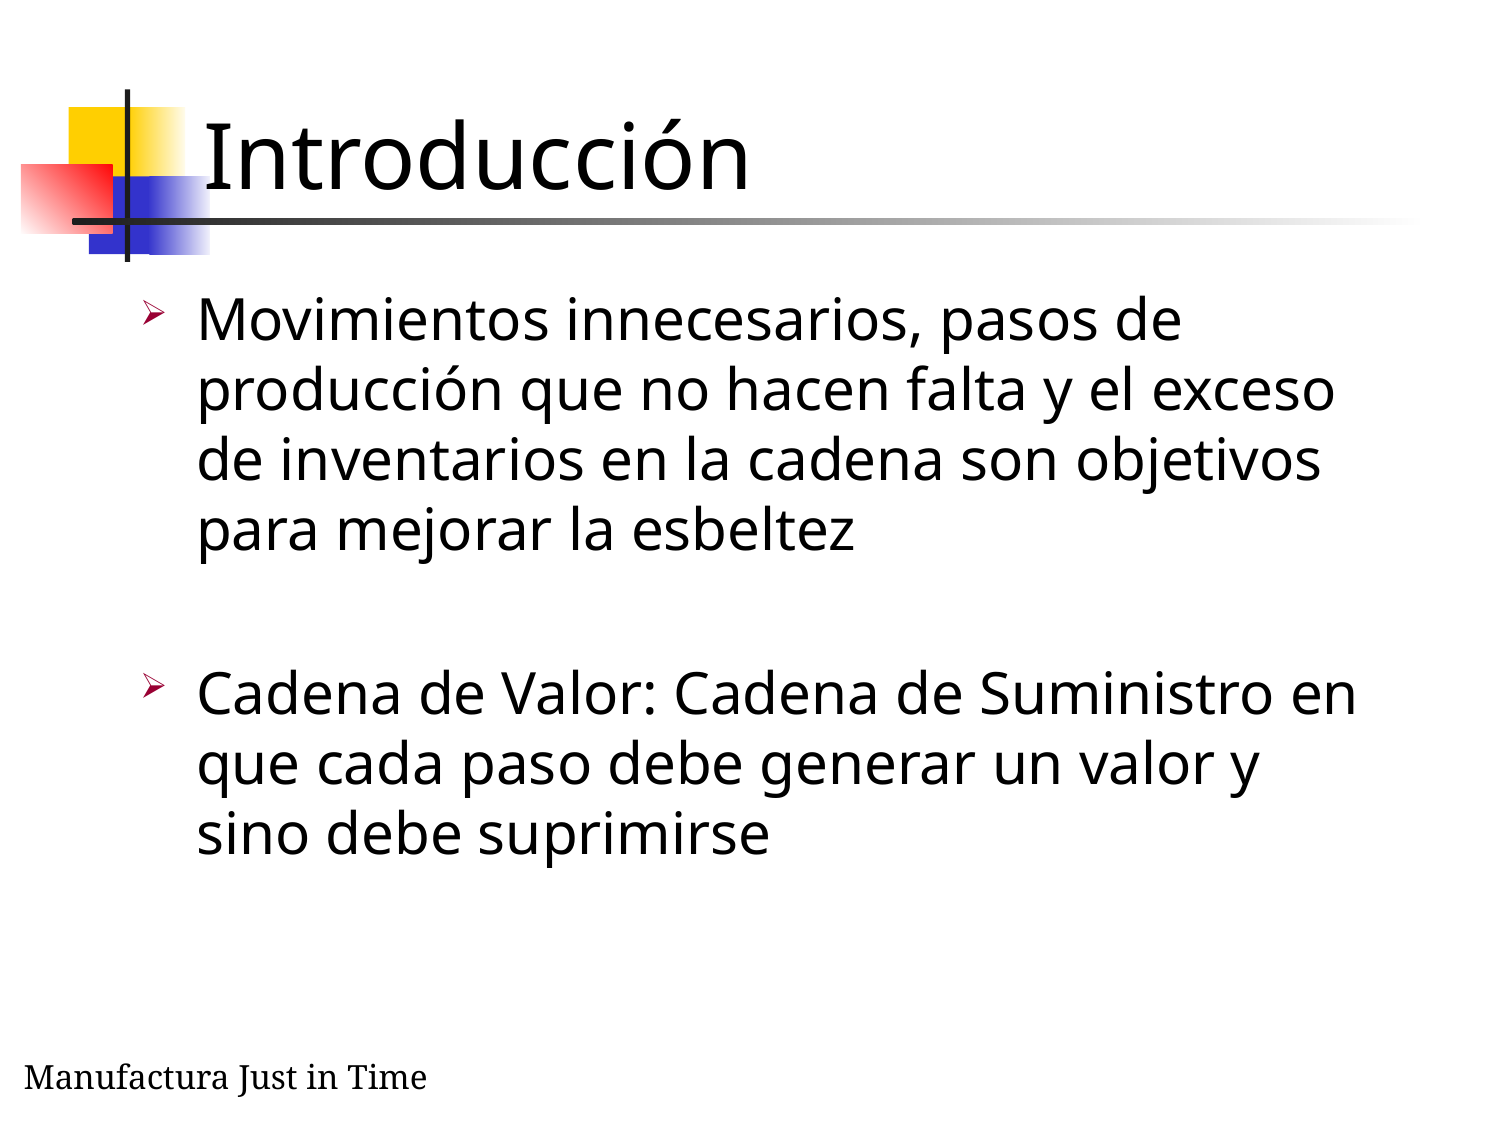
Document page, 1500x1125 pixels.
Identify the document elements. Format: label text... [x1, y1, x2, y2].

list Movimientos innecesarios, pasos de producción que no hacen falta y el exceso de inventarios en la cadena son objetivos para mejorar la esbeltez Cadena de Valor: Cadena de Suministro en que cada paso debe generar un valor y sino debe suprimirse [124, 274, 1401, 1007]
title Introducción [188, 27, 1468, 216]
